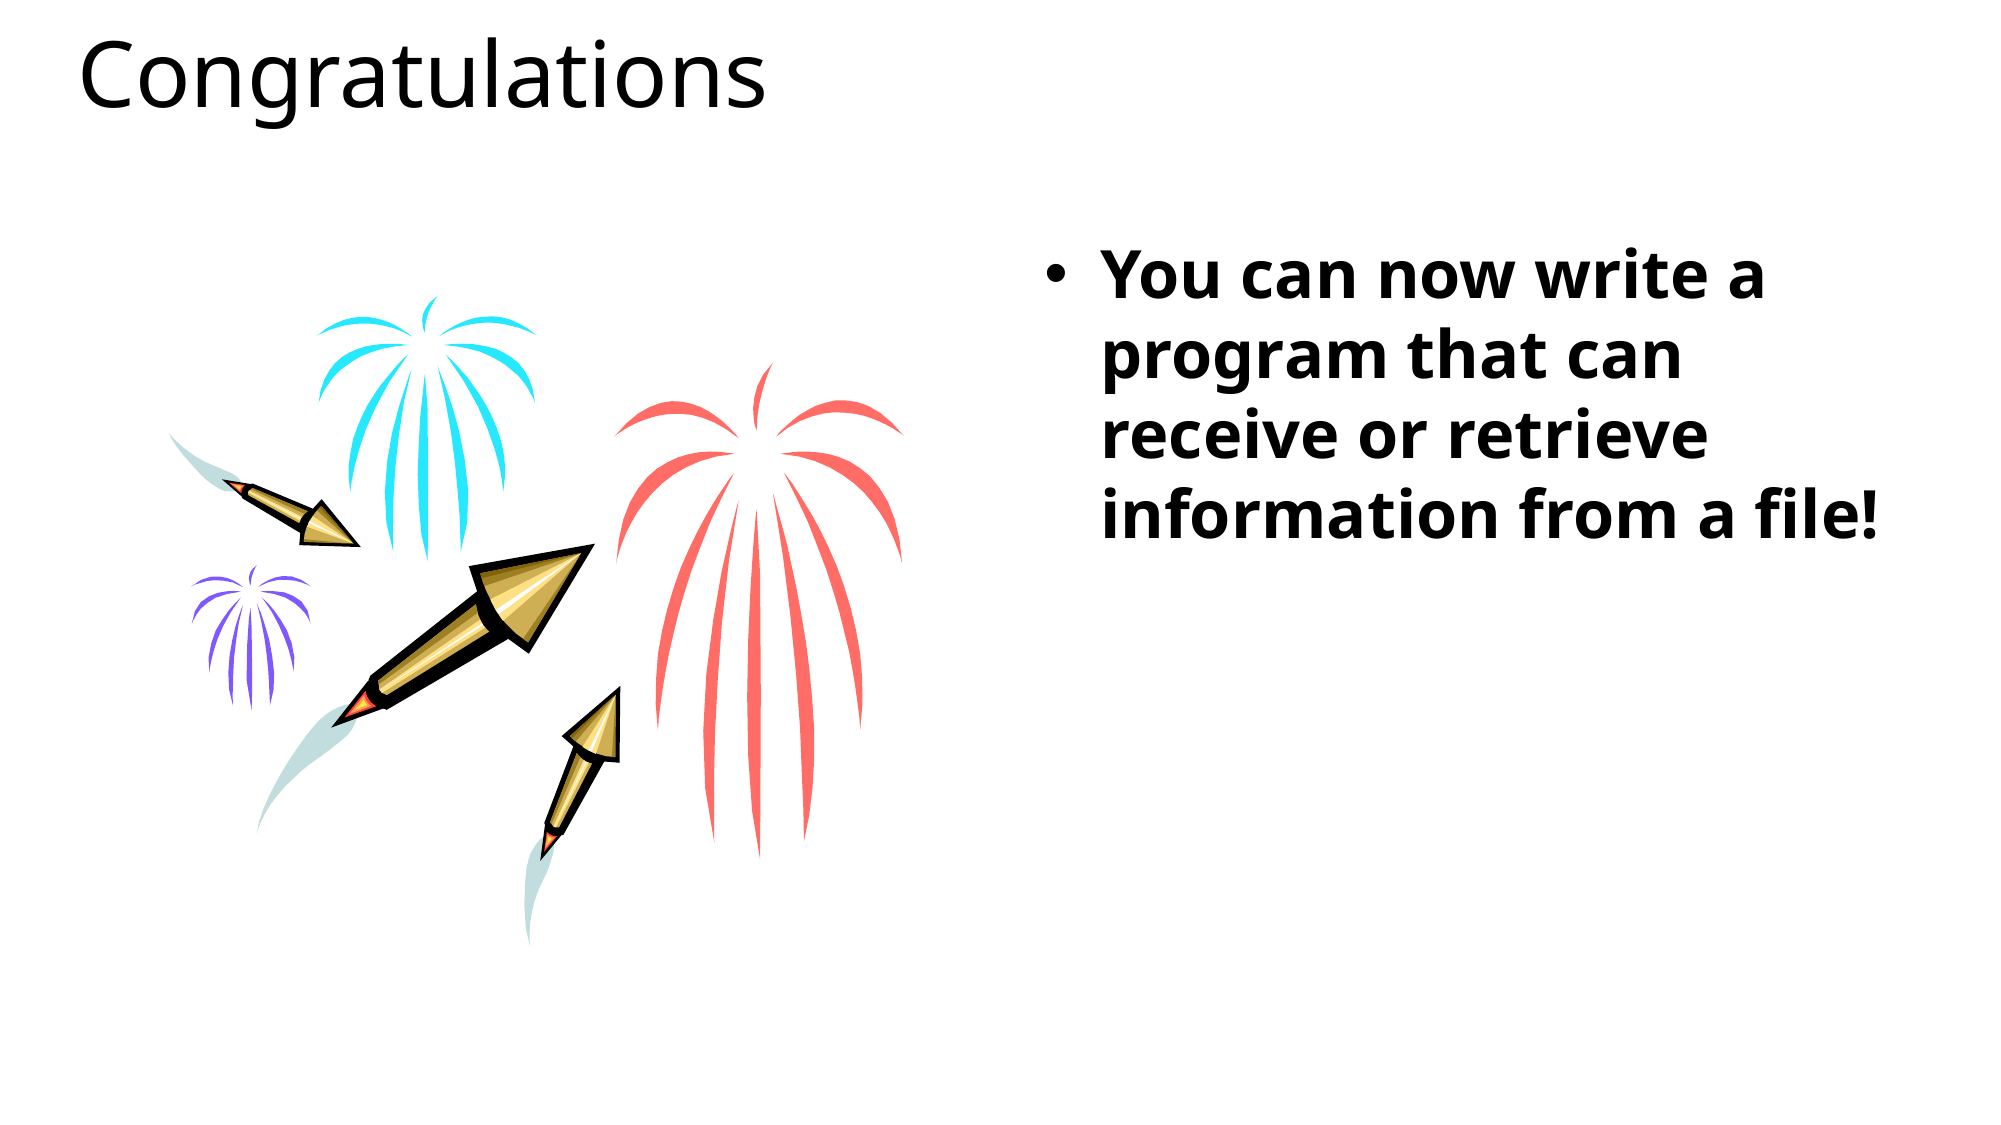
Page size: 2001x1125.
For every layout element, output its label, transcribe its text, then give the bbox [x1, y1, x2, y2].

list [168, 291, 905, 947]
title Congratulations [62, 29, 1953, 205]
list You can now write a program that can receive or retrieve information from a file! [1029, 224, 1952, 1038]
